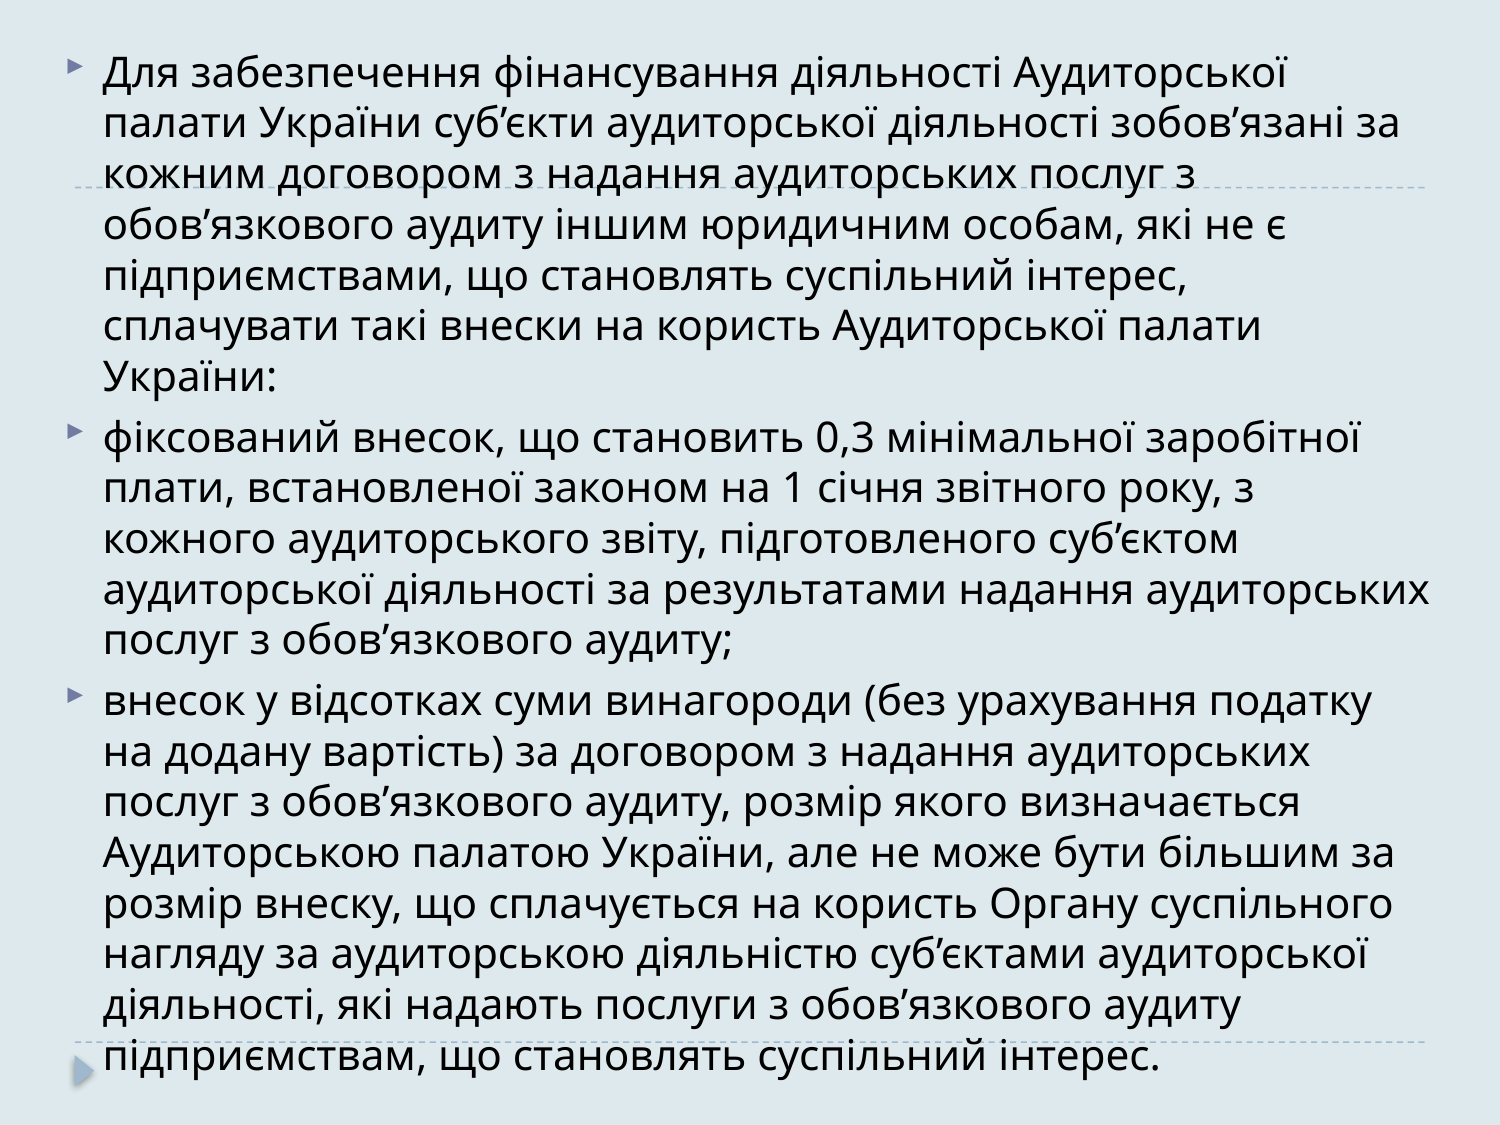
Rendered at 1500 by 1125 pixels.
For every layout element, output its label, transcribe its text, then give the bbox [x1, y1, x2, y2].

list Для забезпечення фінансування діяльності Аудиторської палати України суб’єкти аудиторської діяльності зобов’язані за кожним договором з надання аудиторських послуг з обов’язкового аудиту іншим юридичним особам, які не є підприємствами, що становлять суспільний інтерес, сплачувати такі внески на користь Аудиторської палати України: фіксований внесок, що становить 0,3 мінімальної заробітної плати, встановленої законом на 1 січня звітного року, з кожного аудиторського звіту, підготовленого суб’єктом аудиторської діяльності за результатами надання аудиторських послуг з обов’язкового аудиту; внесок у відсотках суми винагороди (без урахування податку на додану вартість) за договором з надання аудиторських послуг з обов’язкового аудиту, розмір якого визначається Аудиторською палатою України, але не може бути більшим за розмір внеску, що сплачується на користь Органу суспільного нагляду за аудиторською діяльністю суб’єктами аудиторської діяльності, які надають послуги з обов’язкового аудиту підприємствам, що становлять суспільний інтерес. [50, 37, 1450, 1088]
